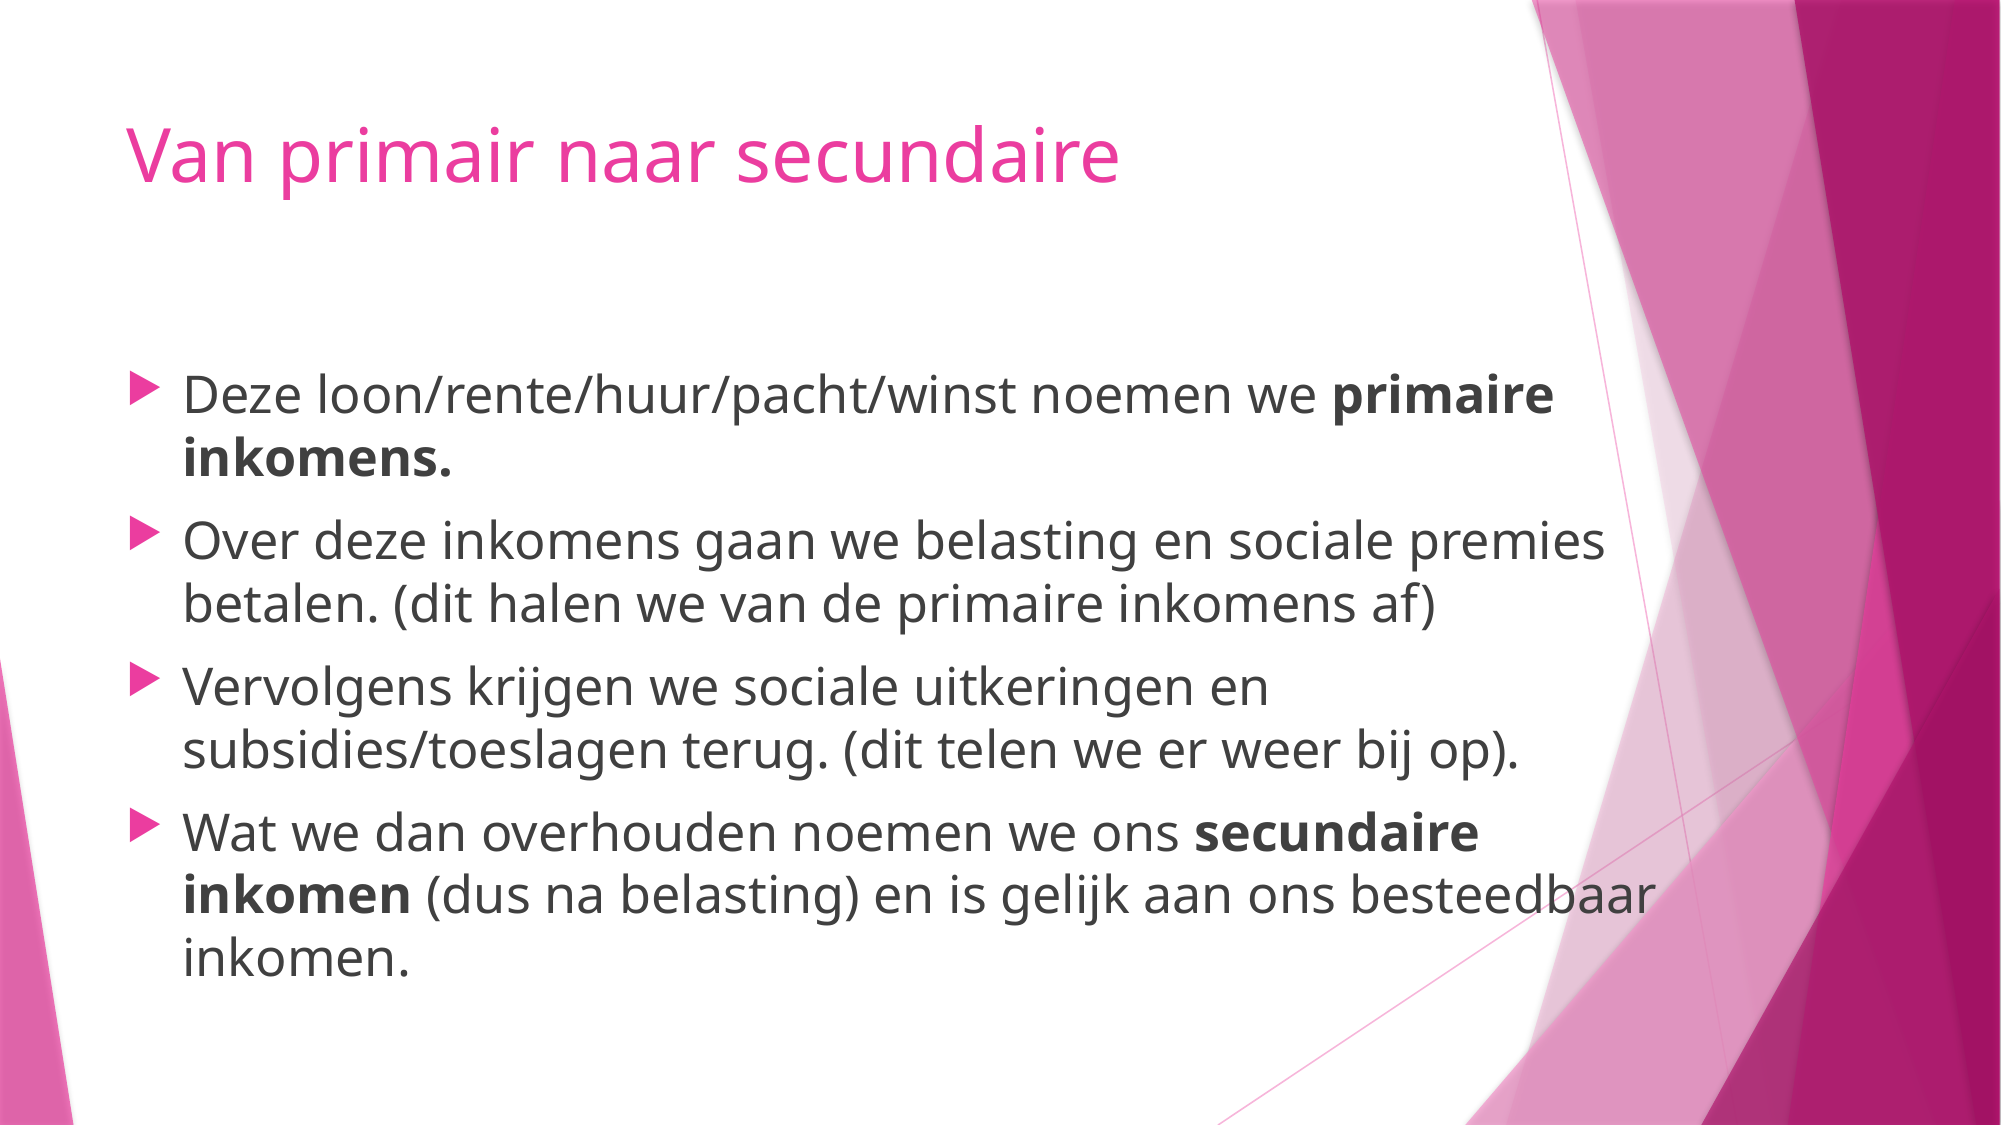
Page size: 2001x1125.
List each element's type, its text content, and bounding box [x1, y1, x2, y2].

list Deze loon/rente/huur/pacht/winst noemen we primaire inkomens. Over deze inkomens gaan we belasting en sociale premies betalen. (dit halen we van de primaire inkomens af) Vervolgens krijgen we sociale uitkeringen en subsidies/toeslagen terug. (dit telen we er weer bij op). Wat we dan overhouden noemen we ons secundaire inkomen (dus na belasting) en is gelijk aan ons besteedbaar inkomen. [111, 354, 1716, 992]
title Van primair naar secundaire [111, 99, 1522, 317]
